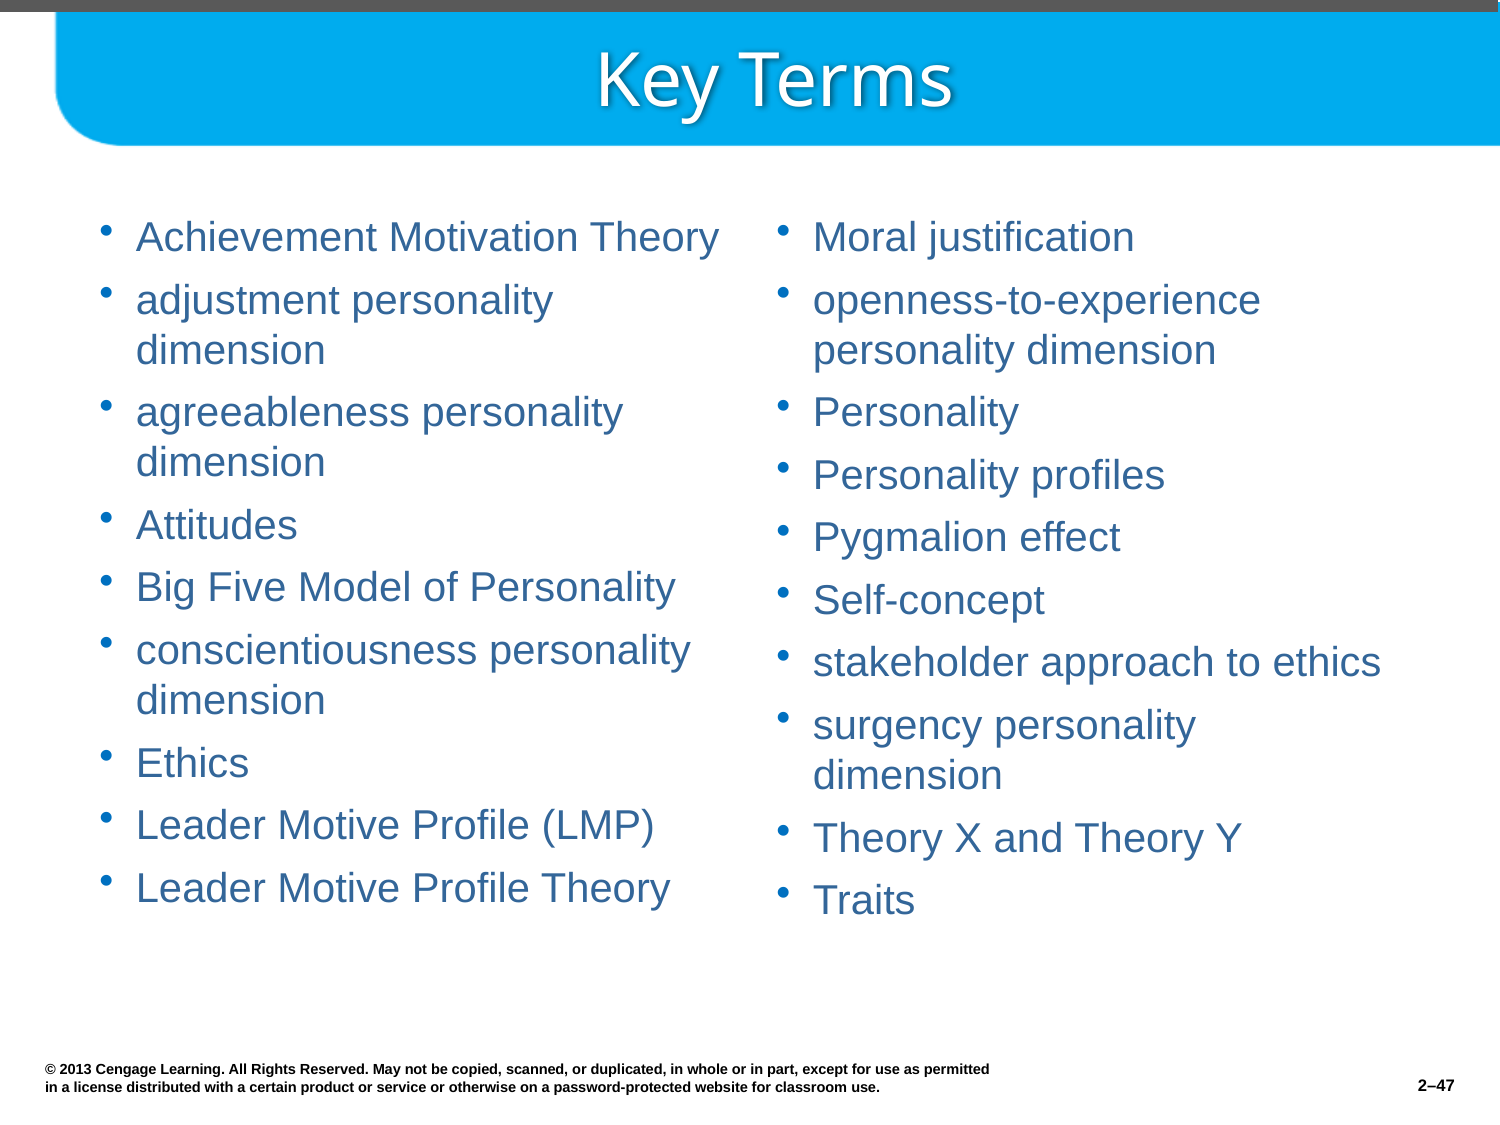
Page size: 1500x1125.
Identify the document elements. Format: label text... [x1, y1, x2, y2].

footer © 2013 Cengage Learning. All Rights Reserved. May not be copied, scanned, or duplicated, in whole or in part, except for use as permitted in a license distributed with a certain product or service or otherwise on a password-protected website for classroom use. [45, 1042, 1005, 1103]
picture [1, 12, 1500, 150]
list Achievement Motivation Theory adjustment personality dimension agreeableness personality dimension Attitudes Big Five Model of Personality conscientiousness personality dimension Ethics Leader Motive Profile (LMP) Leader Motive Profile Theory [84, 202, 737, 1042]
slide_number 2–47 [1092, 1042, 1455, 1103]
list Moral justification openness-to-experience personality dimension Personality Personality profiles Pygmalion effect Self-concept stakeholder approach to ethics surgency personality dimension Theory X and Theory Y Traits [761, 202, 1414, 1043]
